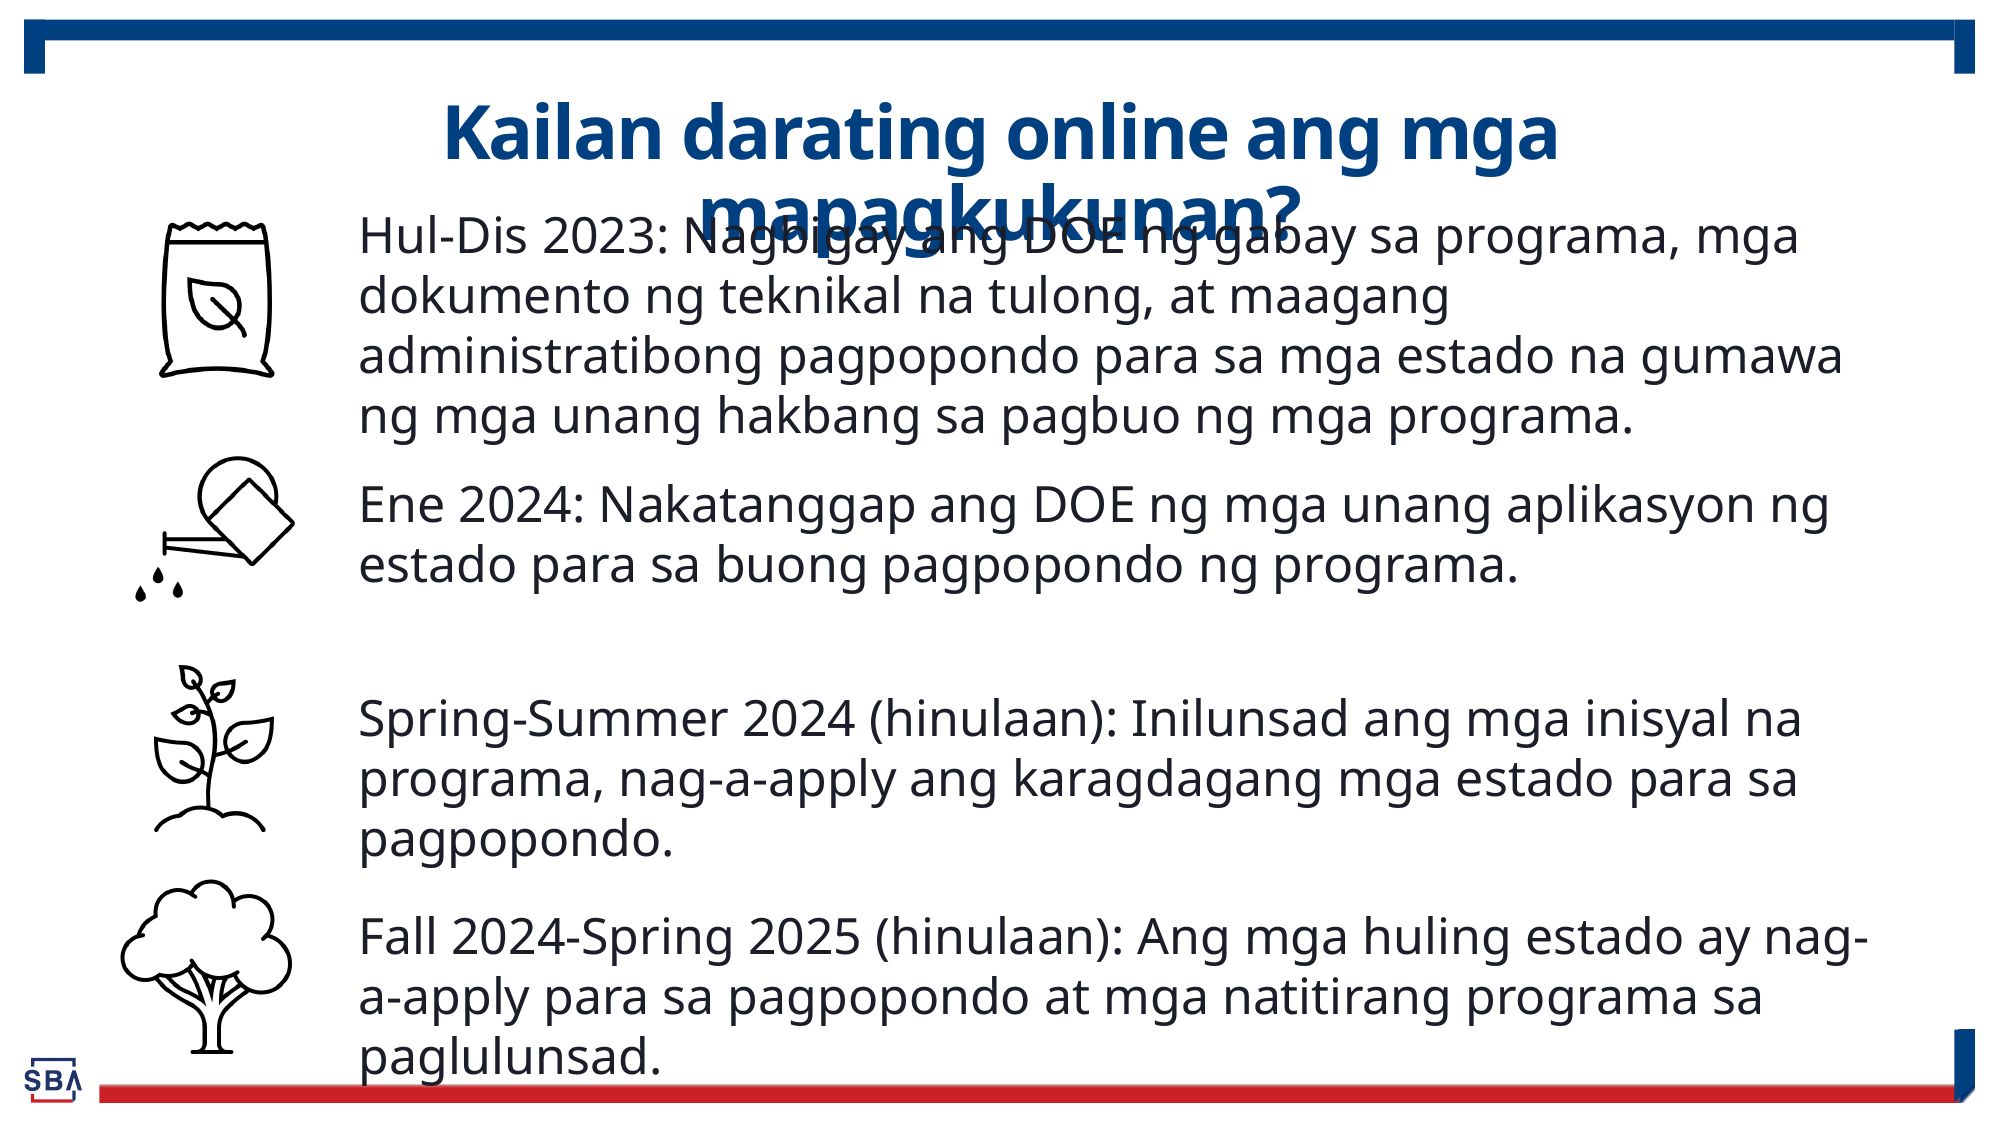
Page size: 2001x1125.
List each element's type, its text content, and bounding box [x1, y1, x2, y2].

title Kailan darating online ang mga mapagkukunan? [137, 87, 1863, 278]
picture [107, 867, 305, 1064]
picture [106, 189, 327, 410]
text_box Spring-Summer 2024 (hinulaan): Inilunsad ang mga inisyal na programa, nag-a-apply ang karagdagang mga estado para sa pagpopondo. [343, 678, 1863, 874]
text_box Ene 2024: Nakatanggap ang DOE ng mga unang aplikasyon ng estado para sa buong pagpopondo ng programa. [343, 465, 1863, 601]
picture [116, 429, 315, 627]
picture [115, 648, 313, 846]
text_box Hul-Dis 2023: Nagbigay ang DOE ng gabay sa programa, mga dokumento ng teknikal na tulong, at maagang administratibong pagpopondo para sa mga estado na gumawa ng mga unang hakbang sa pagbuo ng mga programa. [343, 195, 1871, 511]
text_box Fall 2024-Spring 2025 (hinulaan): Ang mga huling estado ay nag-a-apply para sa pagpopondo at mga natitirang programa sa paglulunsad. [343, 897, 1910, 1093]
